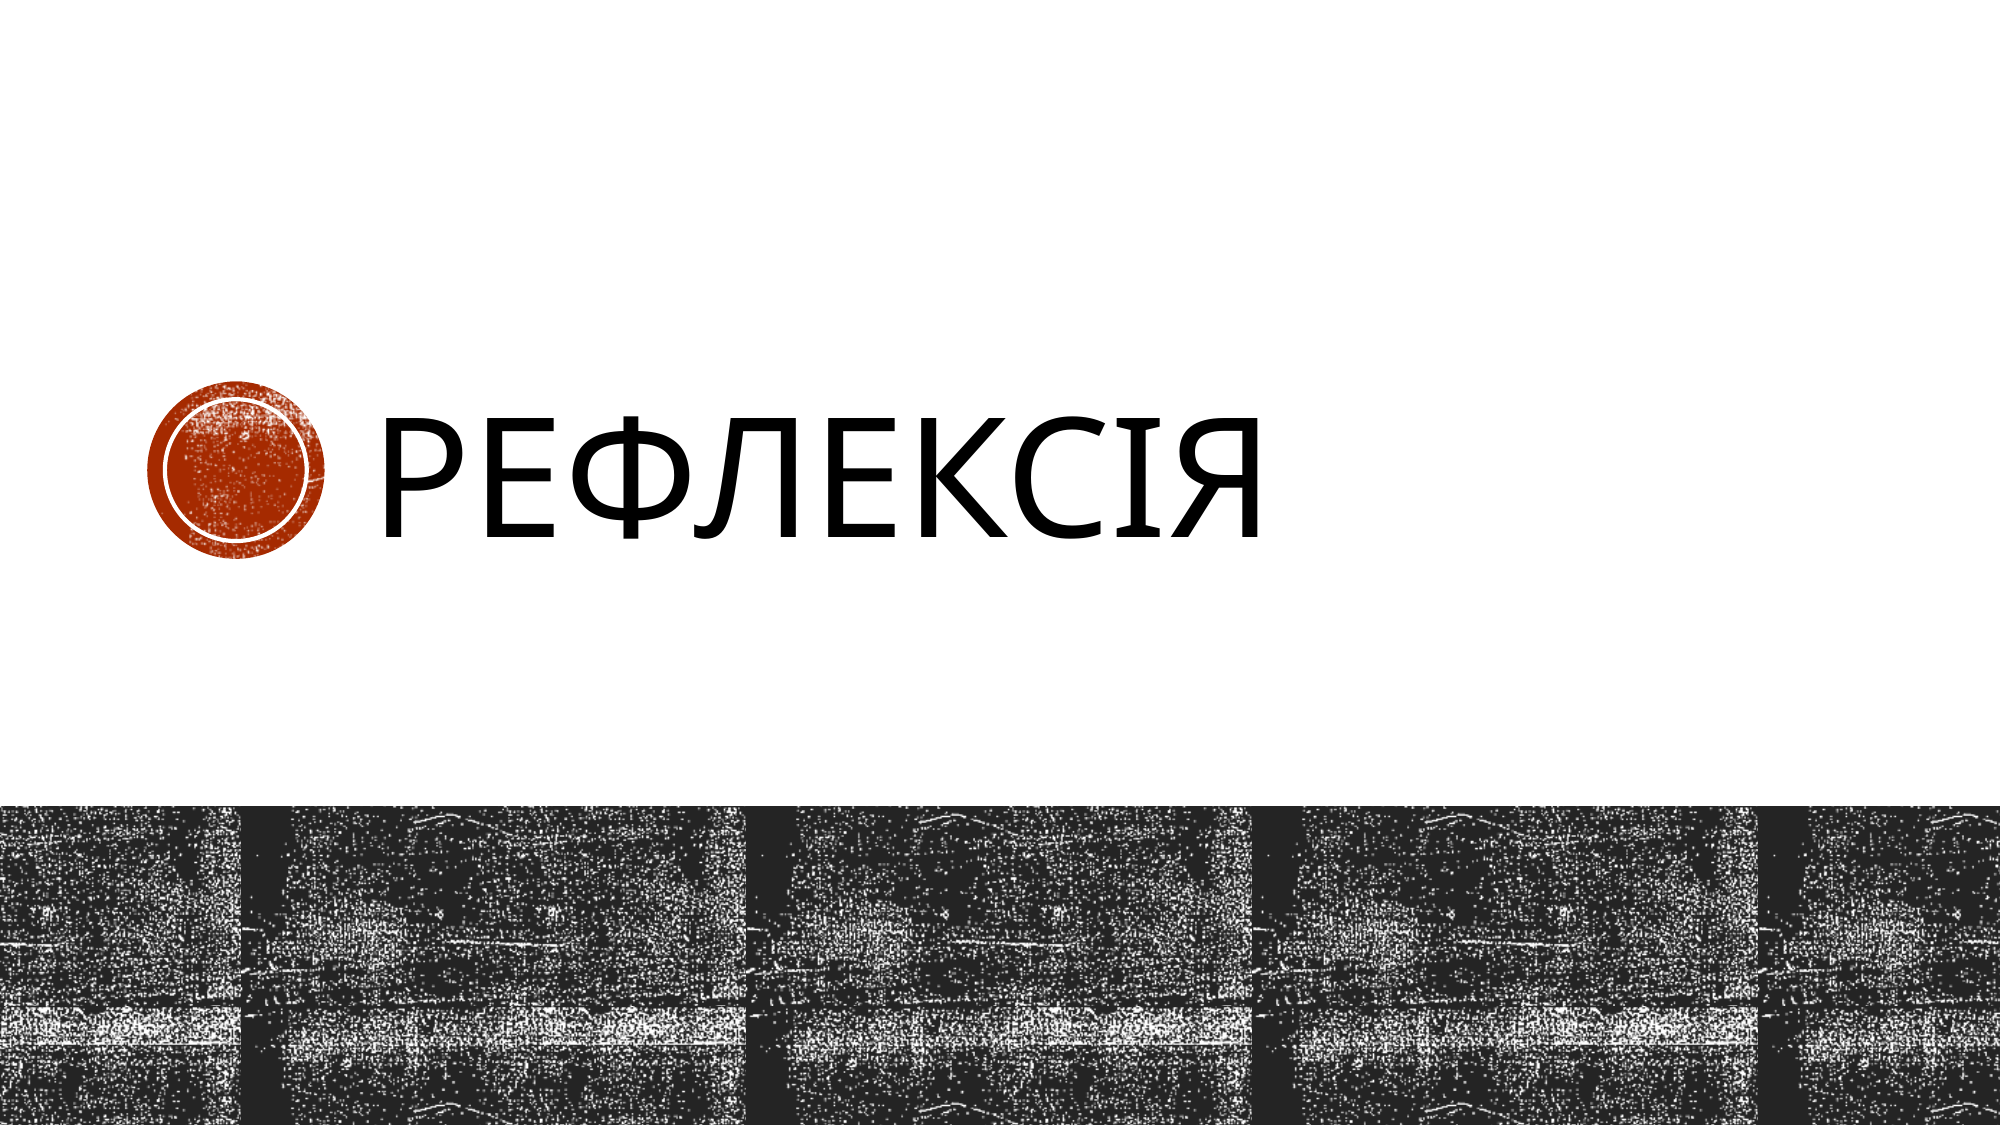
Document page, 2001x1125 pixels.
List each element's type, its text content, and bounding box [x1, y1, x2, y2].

title Рефлексія [355, 201, 1878, 779]
